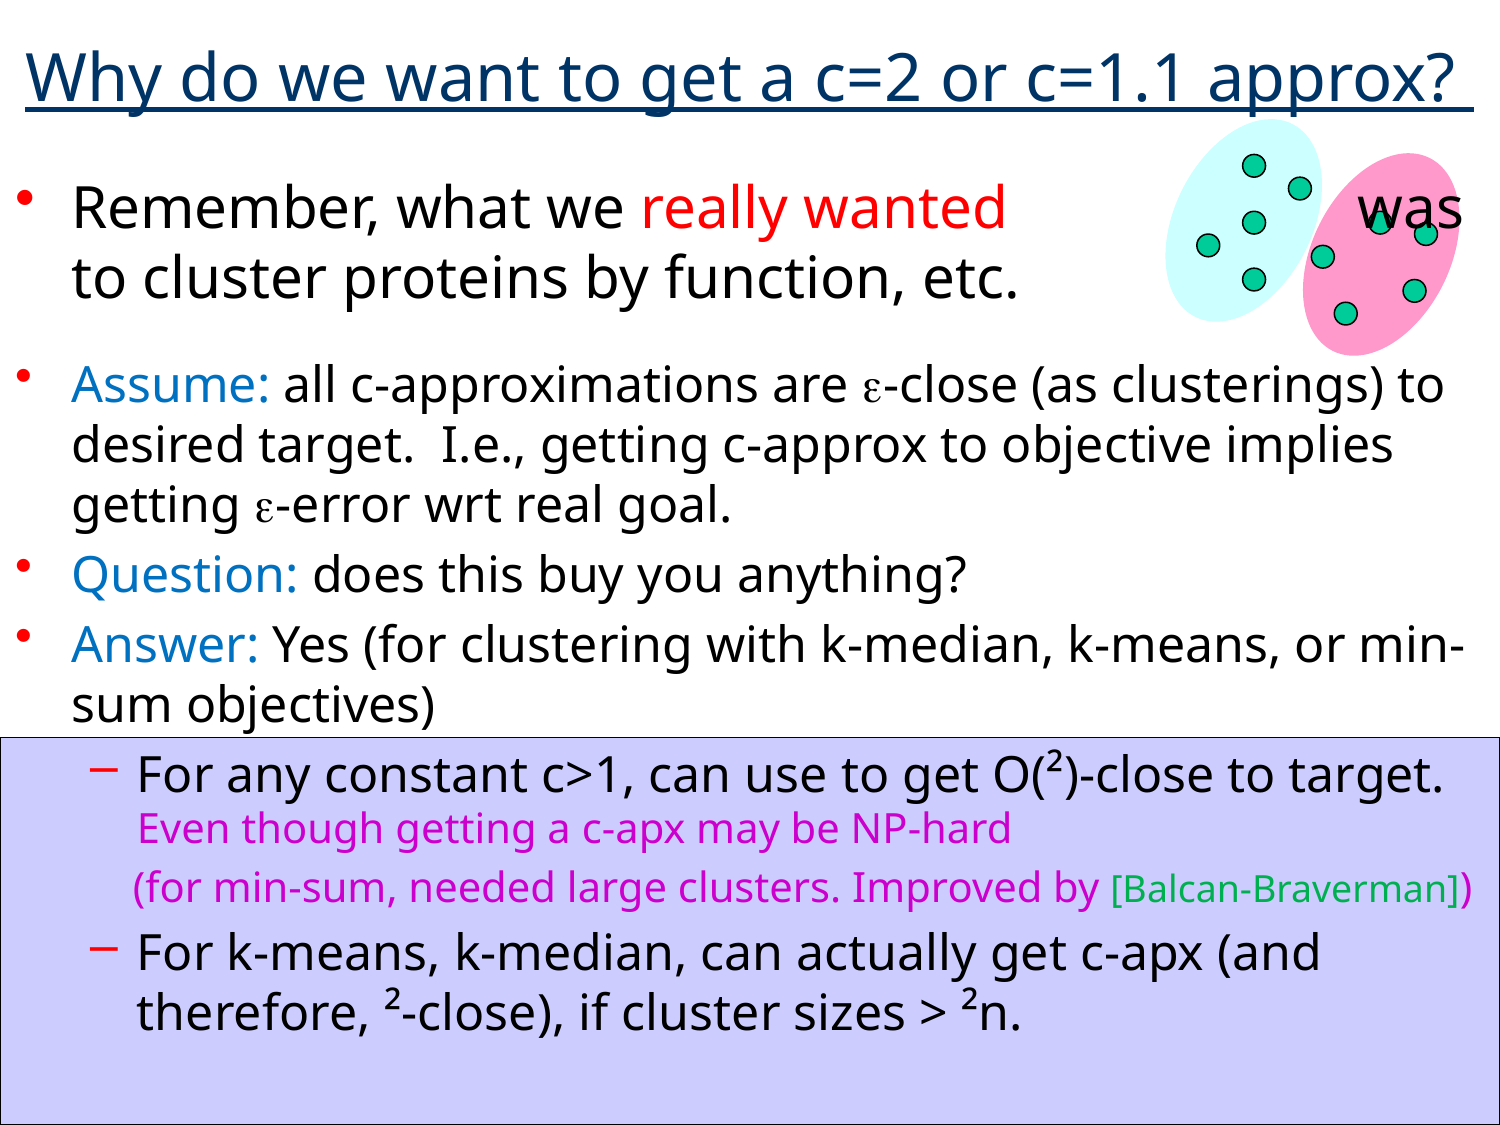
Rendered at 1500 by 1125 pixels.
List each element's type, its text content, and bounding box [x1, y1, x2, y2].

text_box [0, 859, 1500, 1113]
list Remember, what we really wanted was to cluster proteins by function, etc. Assume: all c-approximations are -close (as clusterings) to desired target. I.e., getting c-approx to objective implies getting -error wrt real goal. Question: does this buy you anything? Answer: Yes (for clustering with k-median, k-means, or min-sum objectives) For any constant c>1, can use to get O(²)-close to target. Even though getting a c-apx may be NP-hard (for min-sum, needed large clusters. Improved by [Balcan-Braverman]) For k-means, k-median, can actually get c-apx (and therefore, ²-close), if cluster sizes > ²n. [0, 162, 1500, 858]
text_box [0, 1120, 1500, 1125]
text_box Why do we want to get a c=2 or c=1.1 approx? [0, 12, 1500, 138]
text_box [1174, 112, 1451, 363]
